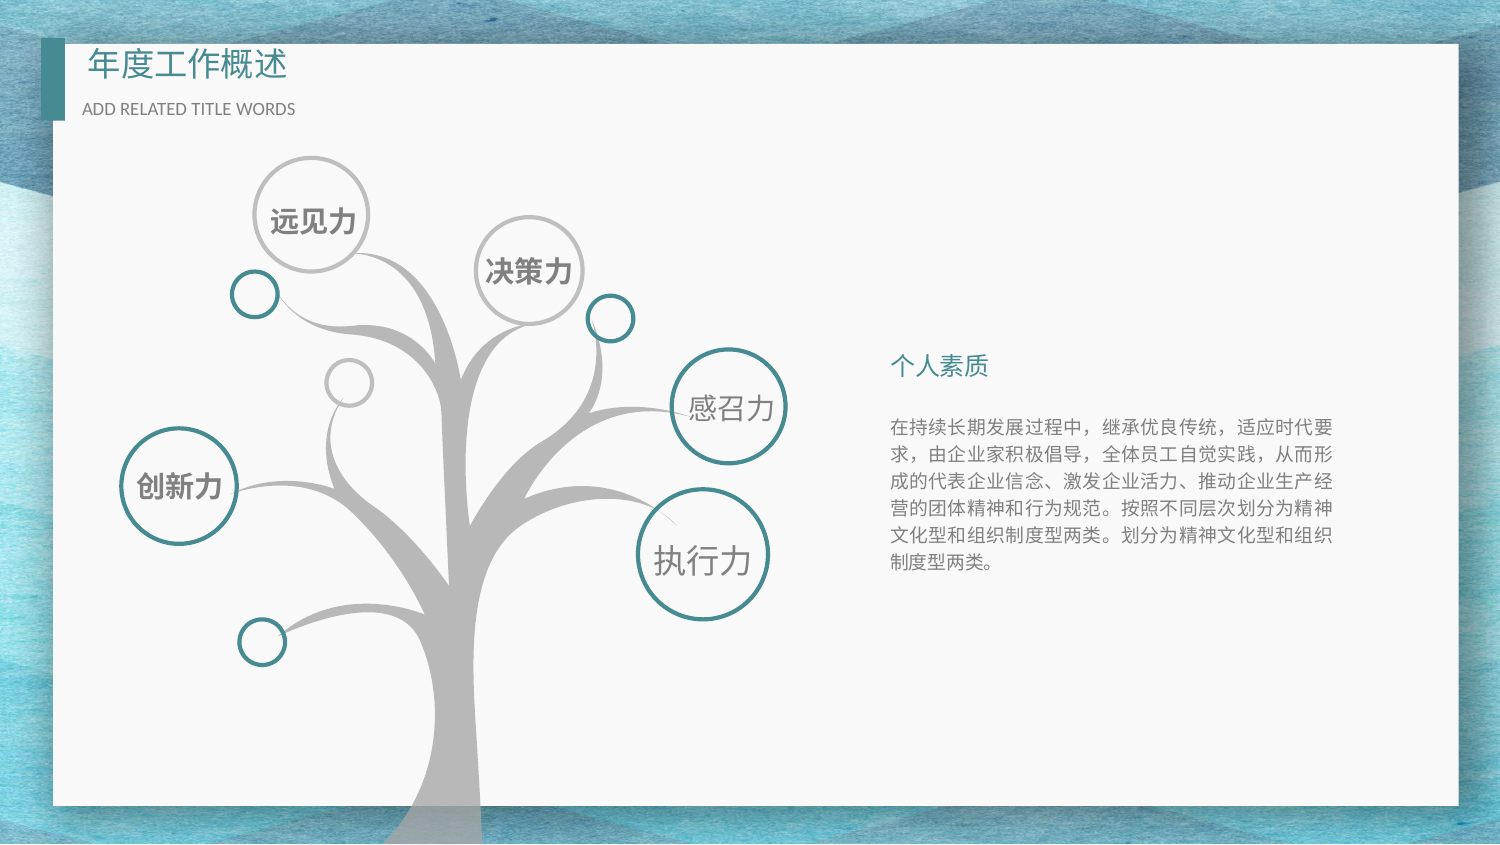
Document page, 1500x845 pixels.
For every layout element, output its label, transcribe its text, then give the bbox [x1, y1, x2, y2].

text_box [671, 349, 792, 464]
text_box 在持续长期发展过程中，继承优良传统，适应时代要求，由企业家积极倡导，全体员工自觉实践，从而形成的代表企业信念、激发企业活力、推动企业生产经营的团体精神和行为规范。按照不同层次划分为精神文化型和组织制度型两类。划分为精神文化型和组织制度型两类。 [878, 405, 1344, 606]
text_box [637, 489, 770, 620]
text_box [254, 157, 374, 272]
text_box 年度工作概述 [76, 38, 378, 90]
text_box 个人素质 [878, 344, 1421, 387]
text_box [324, 357, 375, 408]
text_box [589, 293, 636, 344]
text_box [229, 270, 280, 320]
text_box ADD RELATED TITLE WORDS [70, 91, 406, 125]
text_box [121, 428, 241, 545]
text_box [245, 255, 666, 844]
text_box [470, 216, 590, 325]
picture [0, 0, 1500, 844]
text_box [237, 617, 288, 668]
